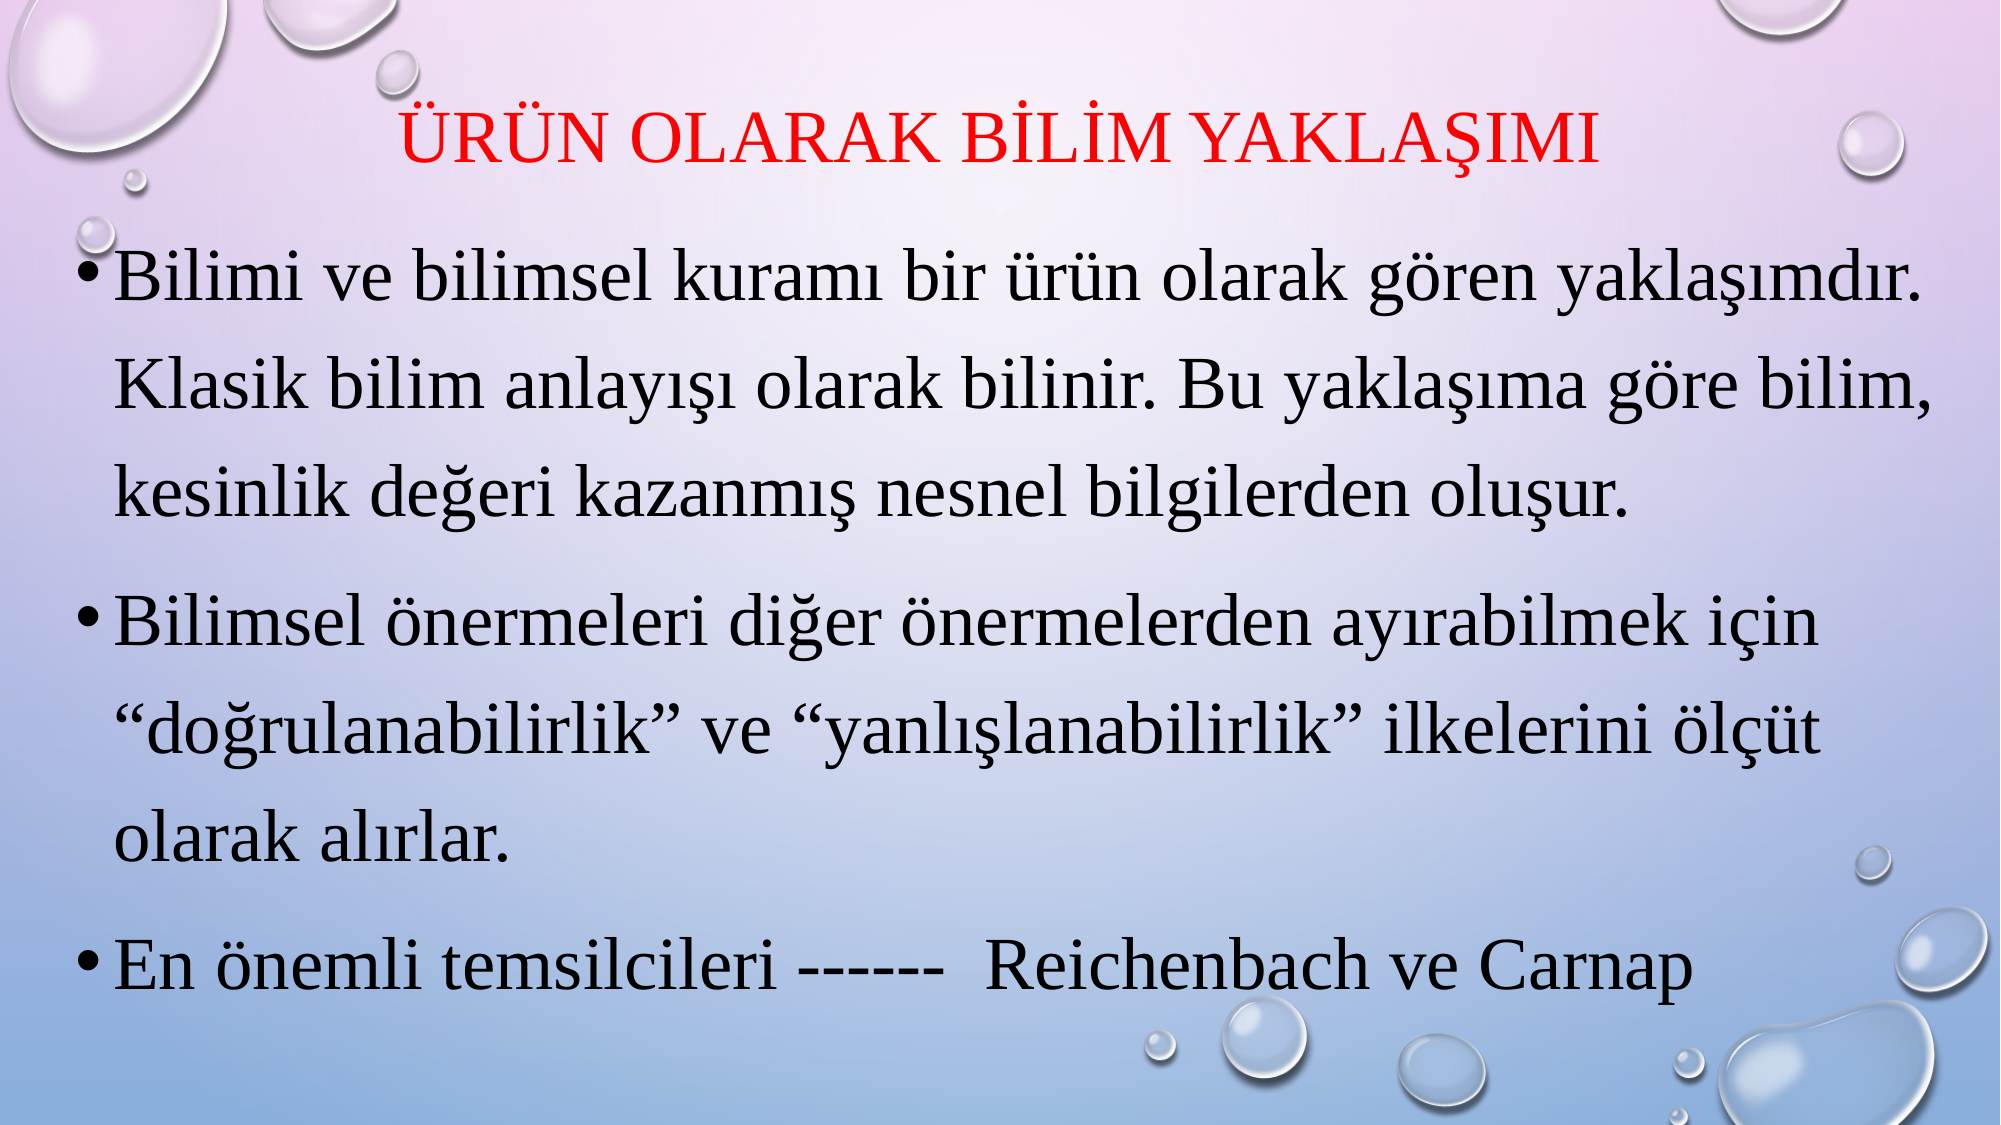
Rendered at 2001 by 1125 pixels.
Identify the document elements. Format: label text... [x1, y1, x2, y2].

title ÜRÜN OLARAK BİLİM YAKLAŞIMI [149, 28, 1851, 200]
picture [0, 0, 2000, 1125]
list Bilimi ve bilimsel kuramı bir ürün olarak gören yaklaşımdır. Klasik bilim anlayışı olarak bilinir. Bu yaklaşıma göre bilim, kesinlik değeri kazanmış nesnel bilgilerden oluşur. Bilimsel önermeleri diğer önermelerden ayırabilmek için “doğrulanabilirlik” ve “yanlışlanabilirlik” ilkelerini ölçüt olarak alırlar. En önemli temsilcileri ------ Reichenbach ve Carnap [60, 200, 1957, 1020]
